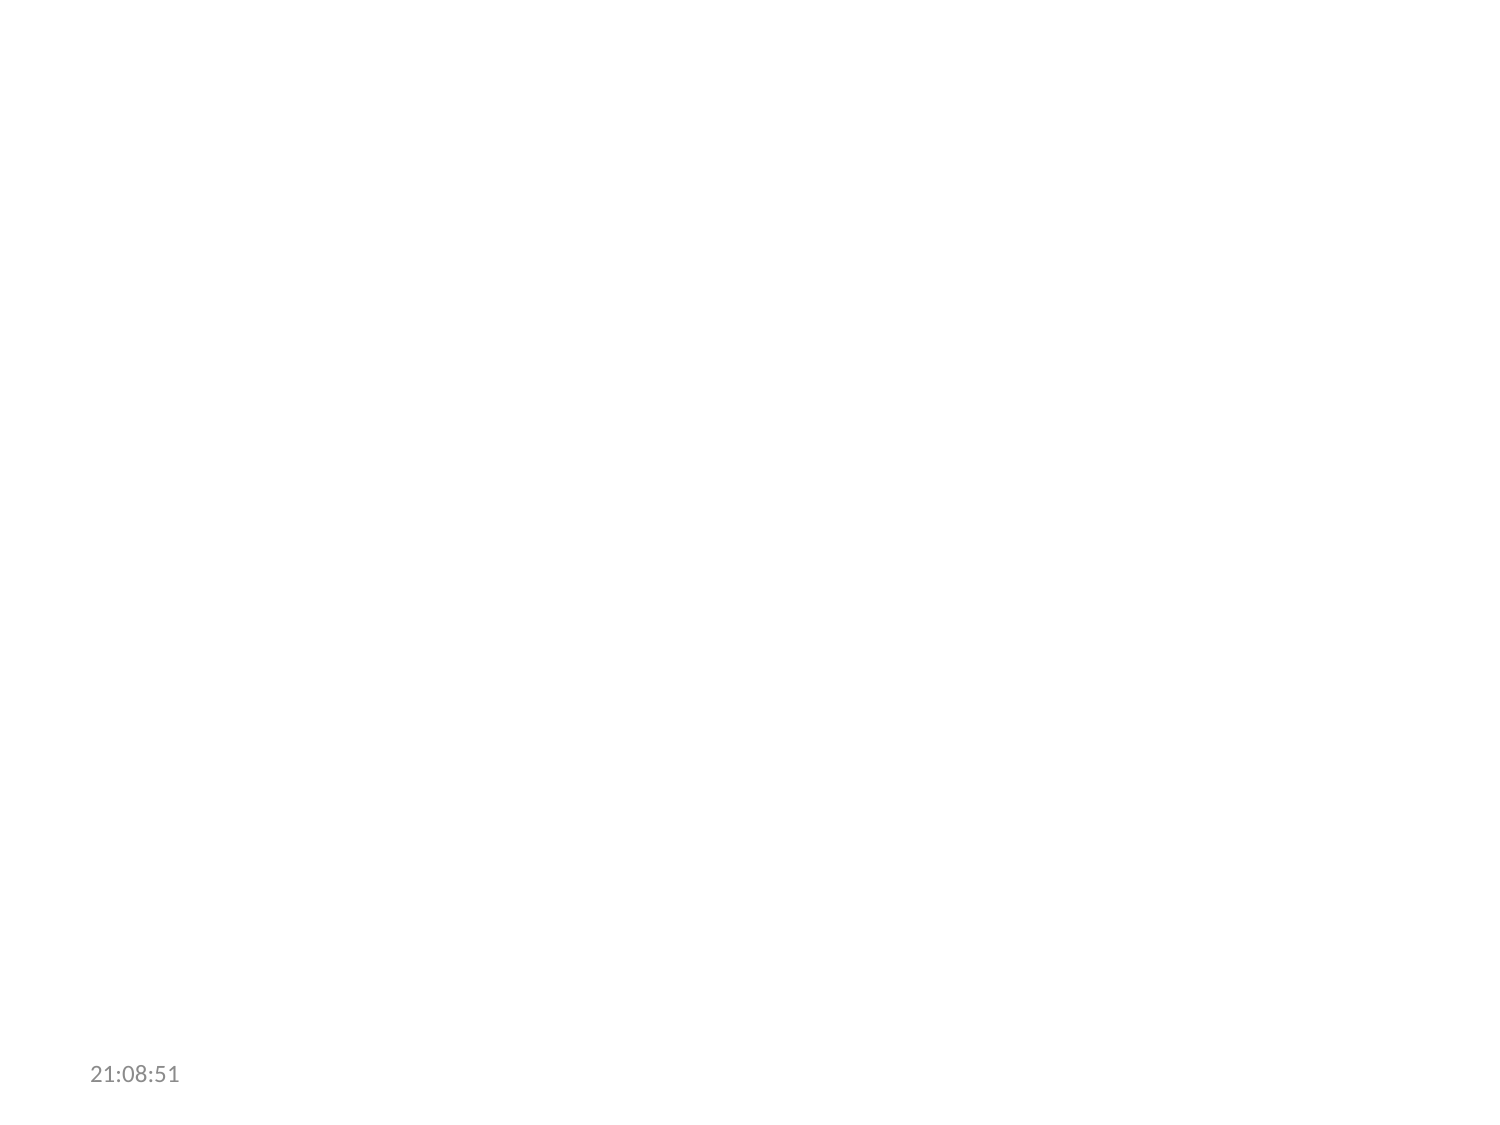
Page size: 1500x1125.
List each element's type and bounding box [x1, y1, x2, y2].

slide_number [75, 1042, 425, 1103]
